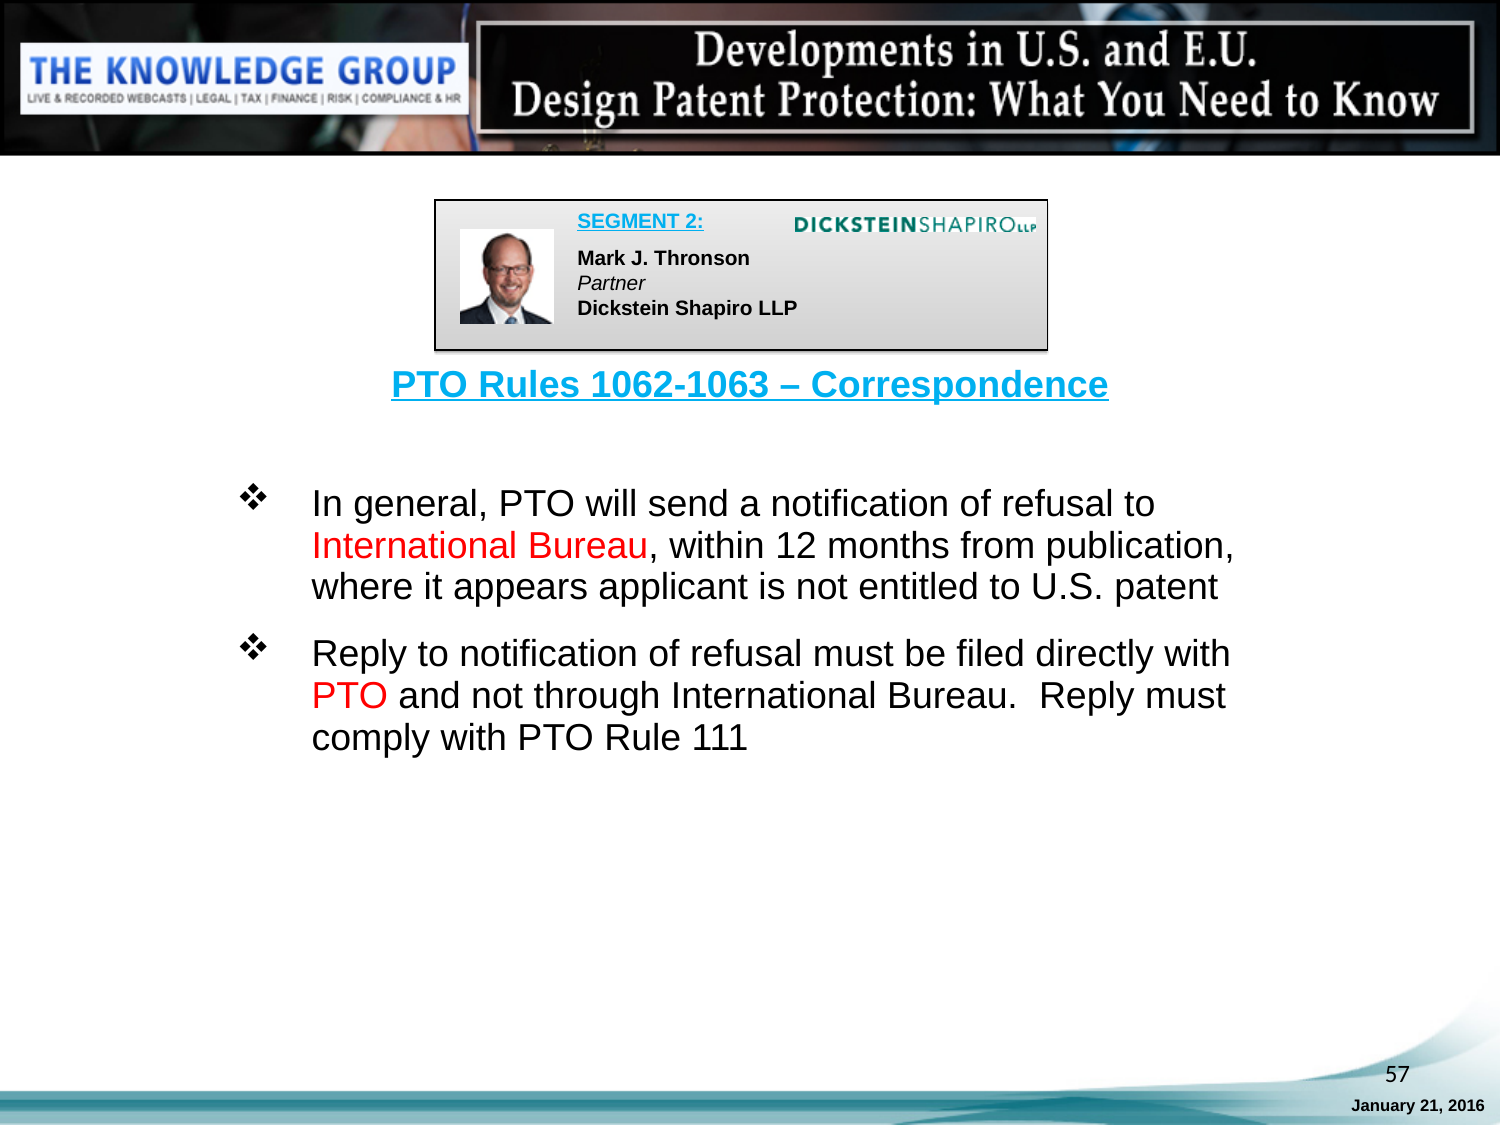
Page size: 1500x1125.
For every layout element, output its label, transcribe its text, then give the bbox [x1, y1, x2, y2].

text_box January 21, 2016 [1099, 1087, 1500, 1123]
text_box 57 [1074, 1042, 1425, 1103]
picture [0, 412, 1500, 1125]
text_box PTO Rules 1062-1063 – Correspondence [0, 352, 1500, 412]
picture [0, 0, 1500, 352]
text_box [435, 199, 1048, 350]
text_box In general, PTO will send a notification of refusal to International Bureau, within 12 months from publication, where it appears applicant is not entitled to U.S. patent Reply to notification of refusal must be filed directly with PTO and not through International Bureau. Reply must comply with PTO Rule 111 [221, 474, 1280, 765]
